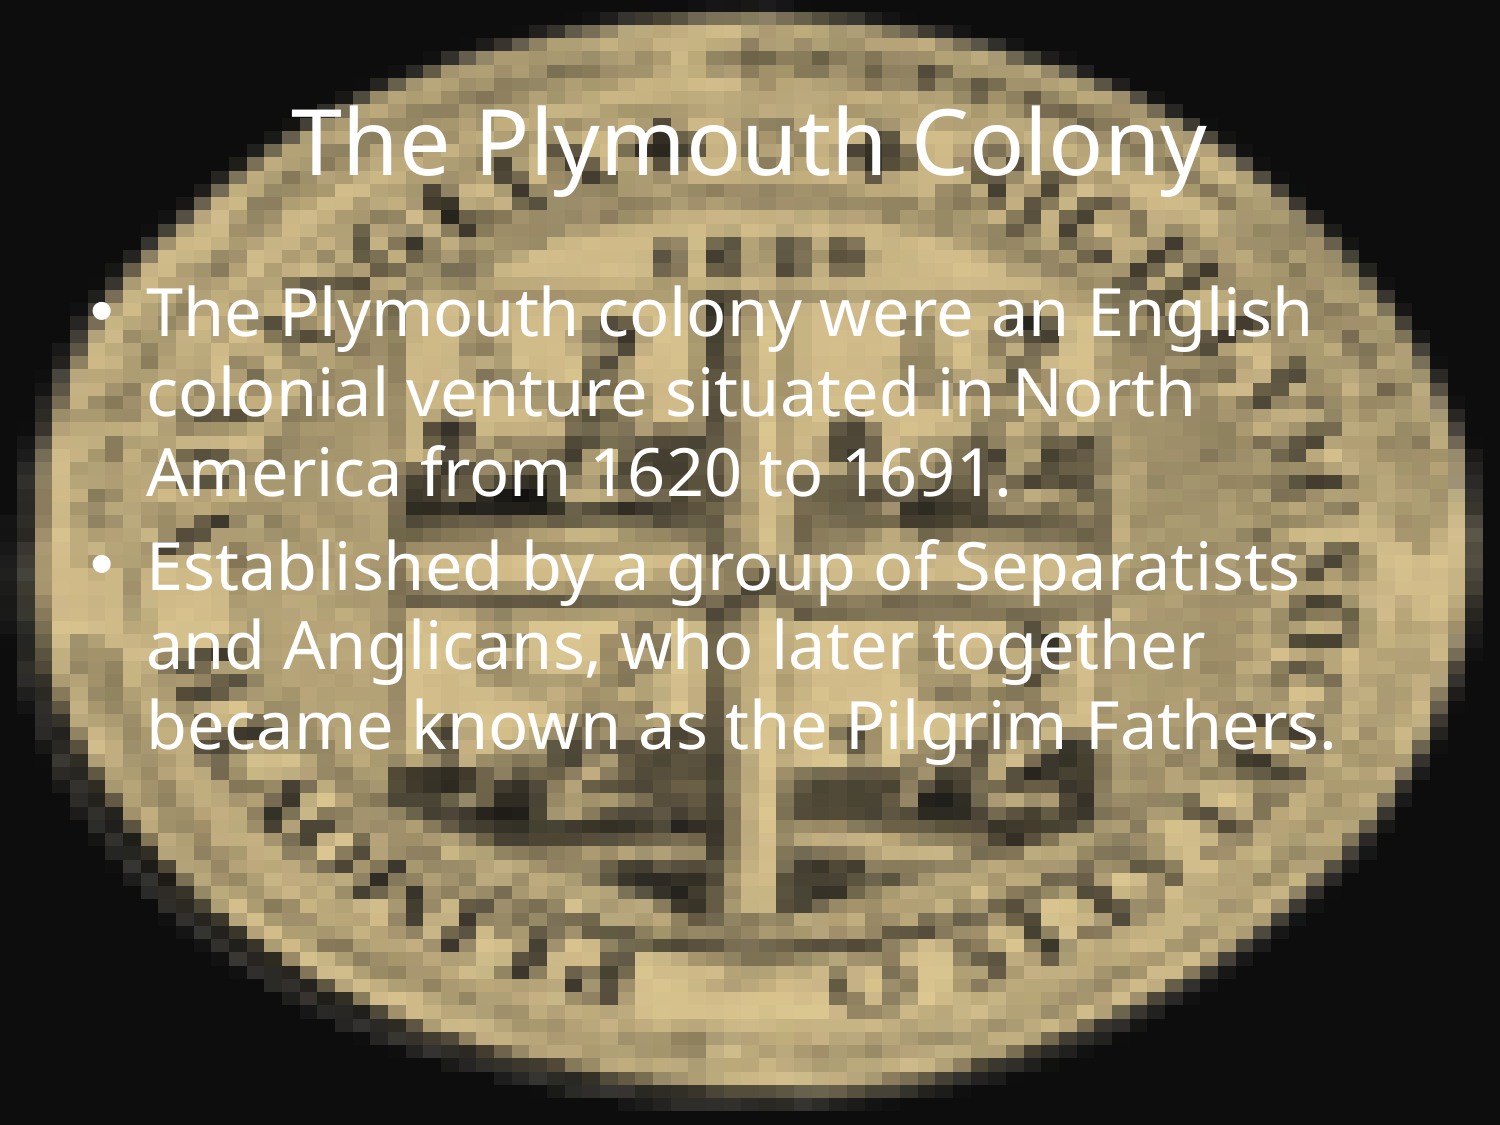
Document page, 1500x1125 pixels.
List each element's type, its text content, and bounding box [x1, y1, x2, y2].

title The Plymouth Colony [75, 45, 1425, 233]
list The Plymouth colony were an English colonial venture situated in North America from 1620 to 1691. Established by a group of Separatists and Anglicans, who later together became known as the Pilgrim Fathers. [75, 262, 1425, 1005]
picture [0, 0, 1500, 1125]
